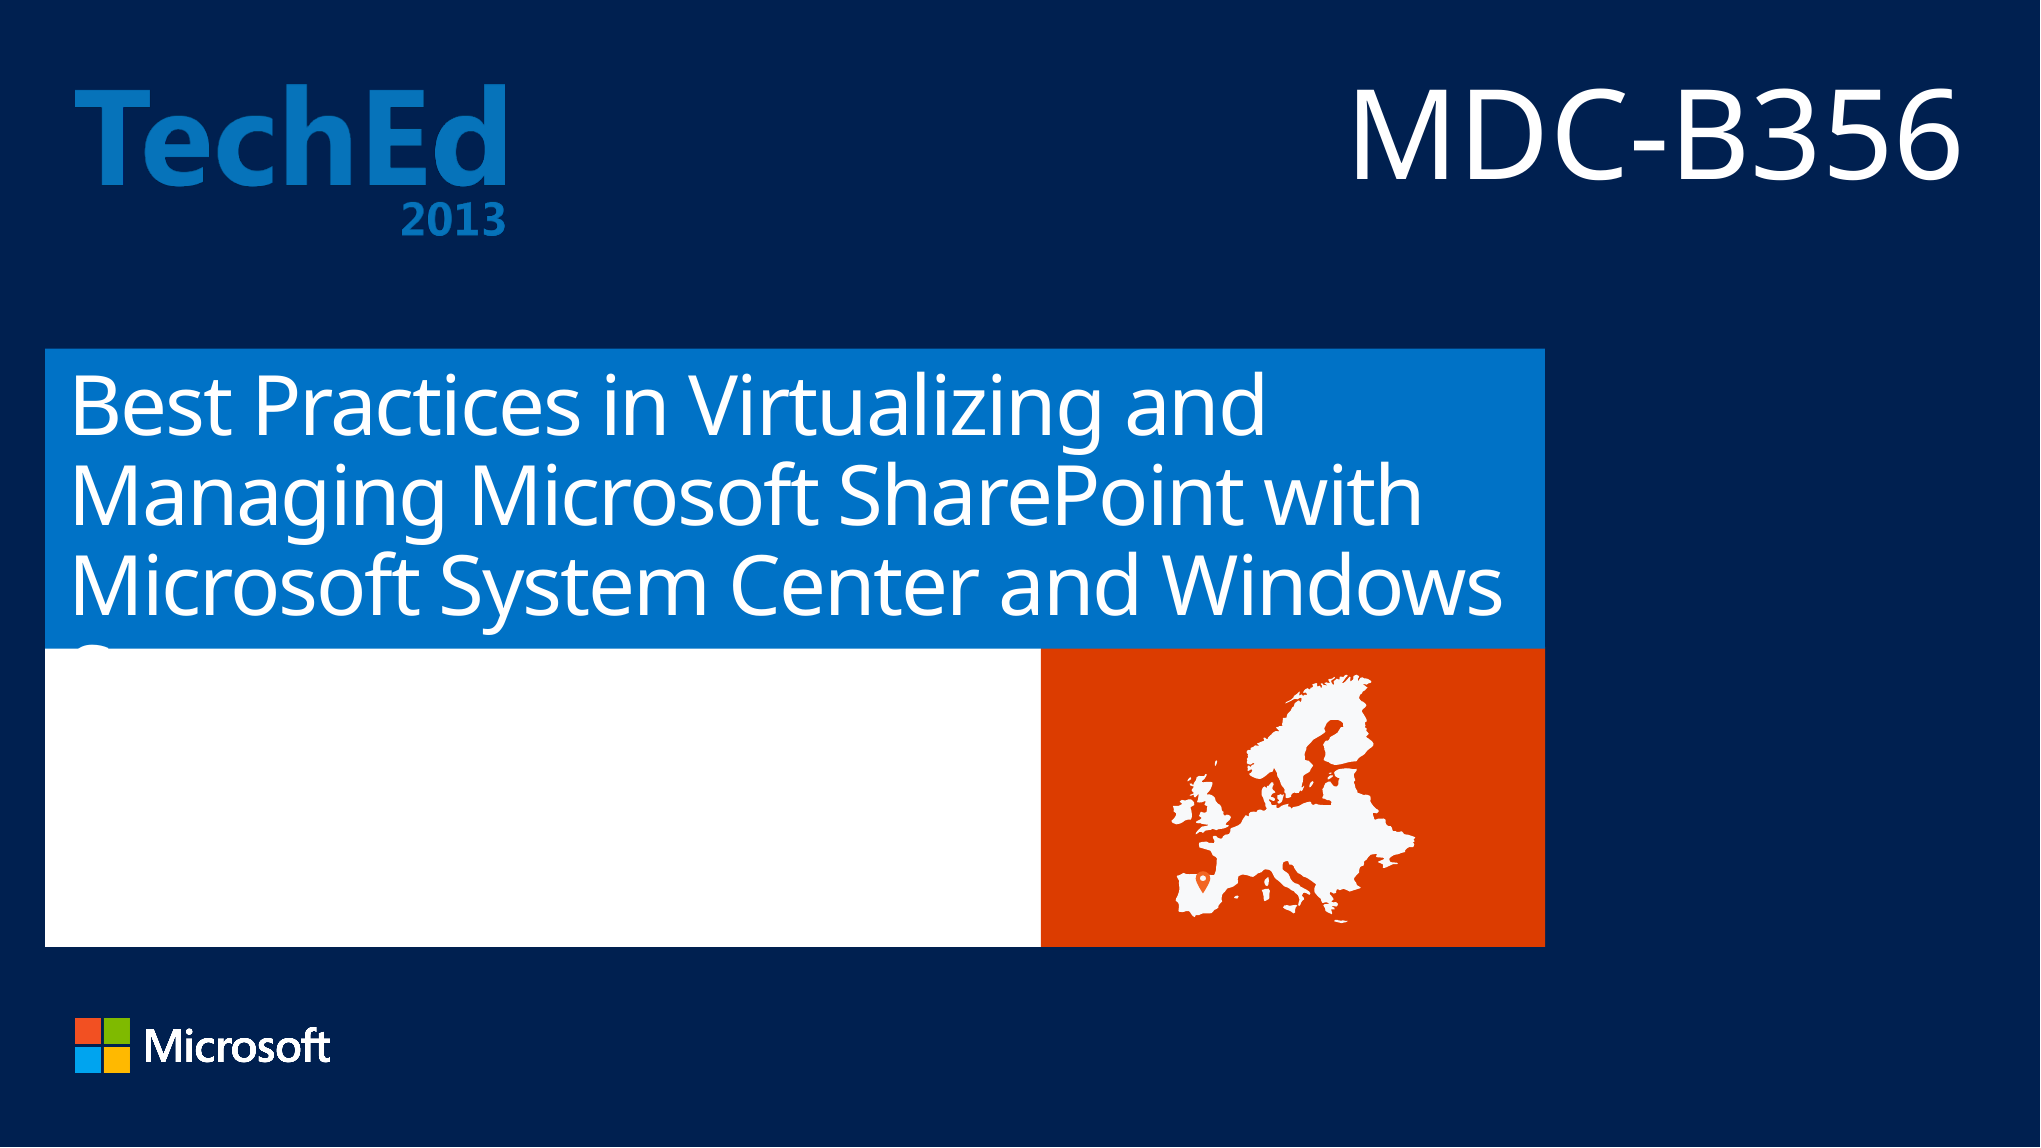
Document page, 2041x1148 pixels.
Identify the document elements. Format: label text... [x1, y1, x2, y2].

title Best Practices in Virtualizing and Managing Microsoft SharePoint with Microsoft System Center and Windows Server [45, 348, 1546, 649]
list Simon Skinner [MVP] [45, 648, 1041, 949]
picture [75, 1018, 330, 1073]
list MDC-B356 [1065, 71, 1966, 224]
picture [75, 84, 505, 236]
